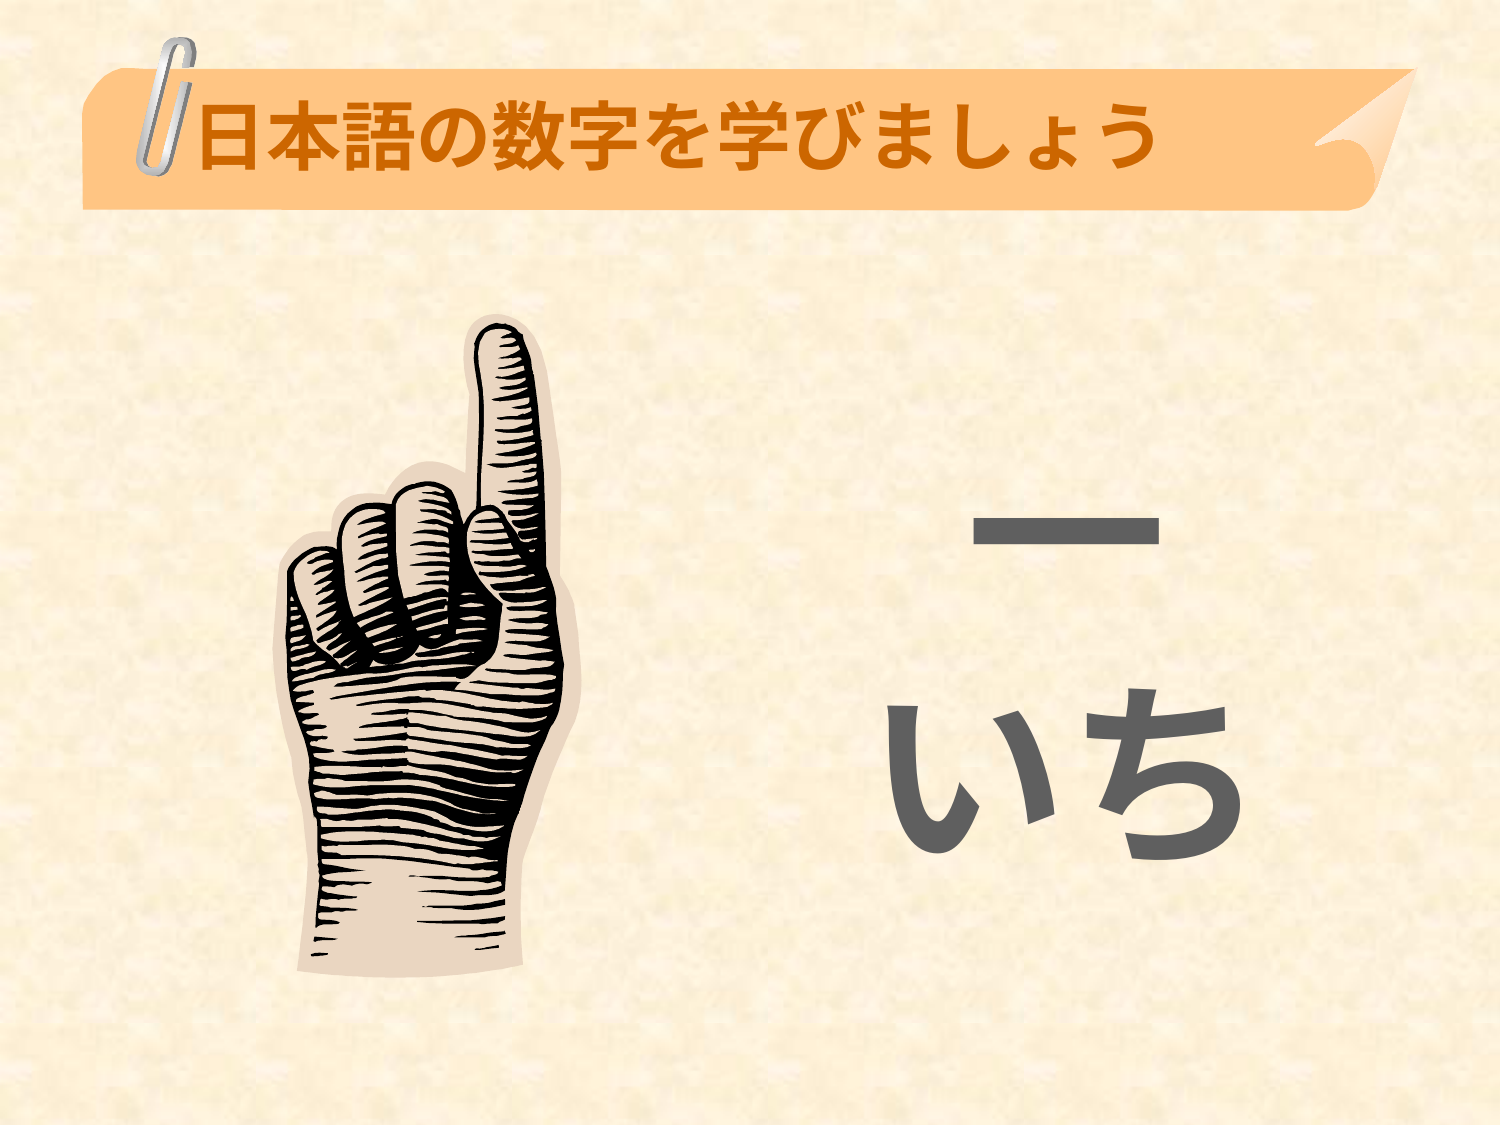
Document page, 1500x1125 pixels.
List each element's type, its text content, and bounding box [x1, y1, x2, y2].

picture [0, 0, 1500, 1125]
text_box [271, 309, 586, 979]
text_box 一 いち [726, 402, 1407, 898]
title 日本語の数字を学びましょう [176, 64, 1415, 205]
